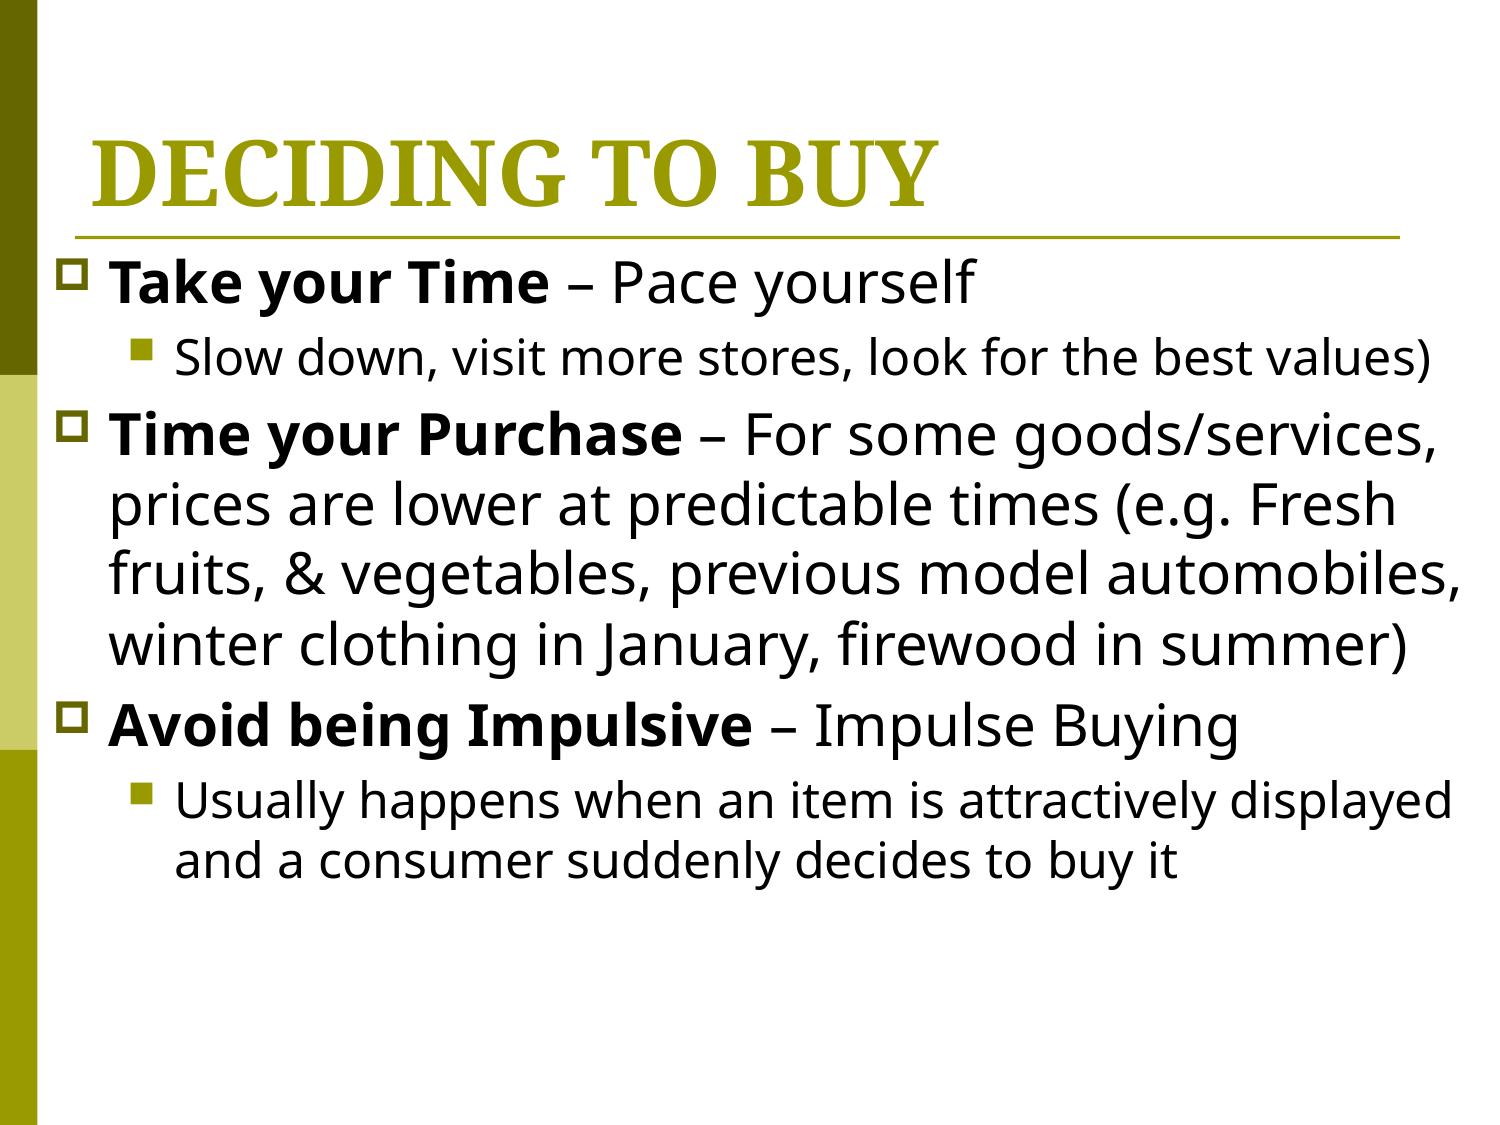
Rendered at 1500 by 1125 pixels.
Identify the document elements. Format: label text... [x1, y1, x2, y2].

title DECIDING TO BUY [74, 45, 1426, 233]
list Take your Time – Pace yourself Slow down, visit more stores, look for the best values) Time your Purchase – For some goods/services, prices are lower at predictable times (e.g. Fresh fruits, & vegetables, previous model automobiles, winter clothing in January, firewood in summer) Avoid being Impulsive – Impulse Buying Usually happens when an item is attractively displayed and a consumer suddenly decides to buy it [37, 237, 1500, 1006]
